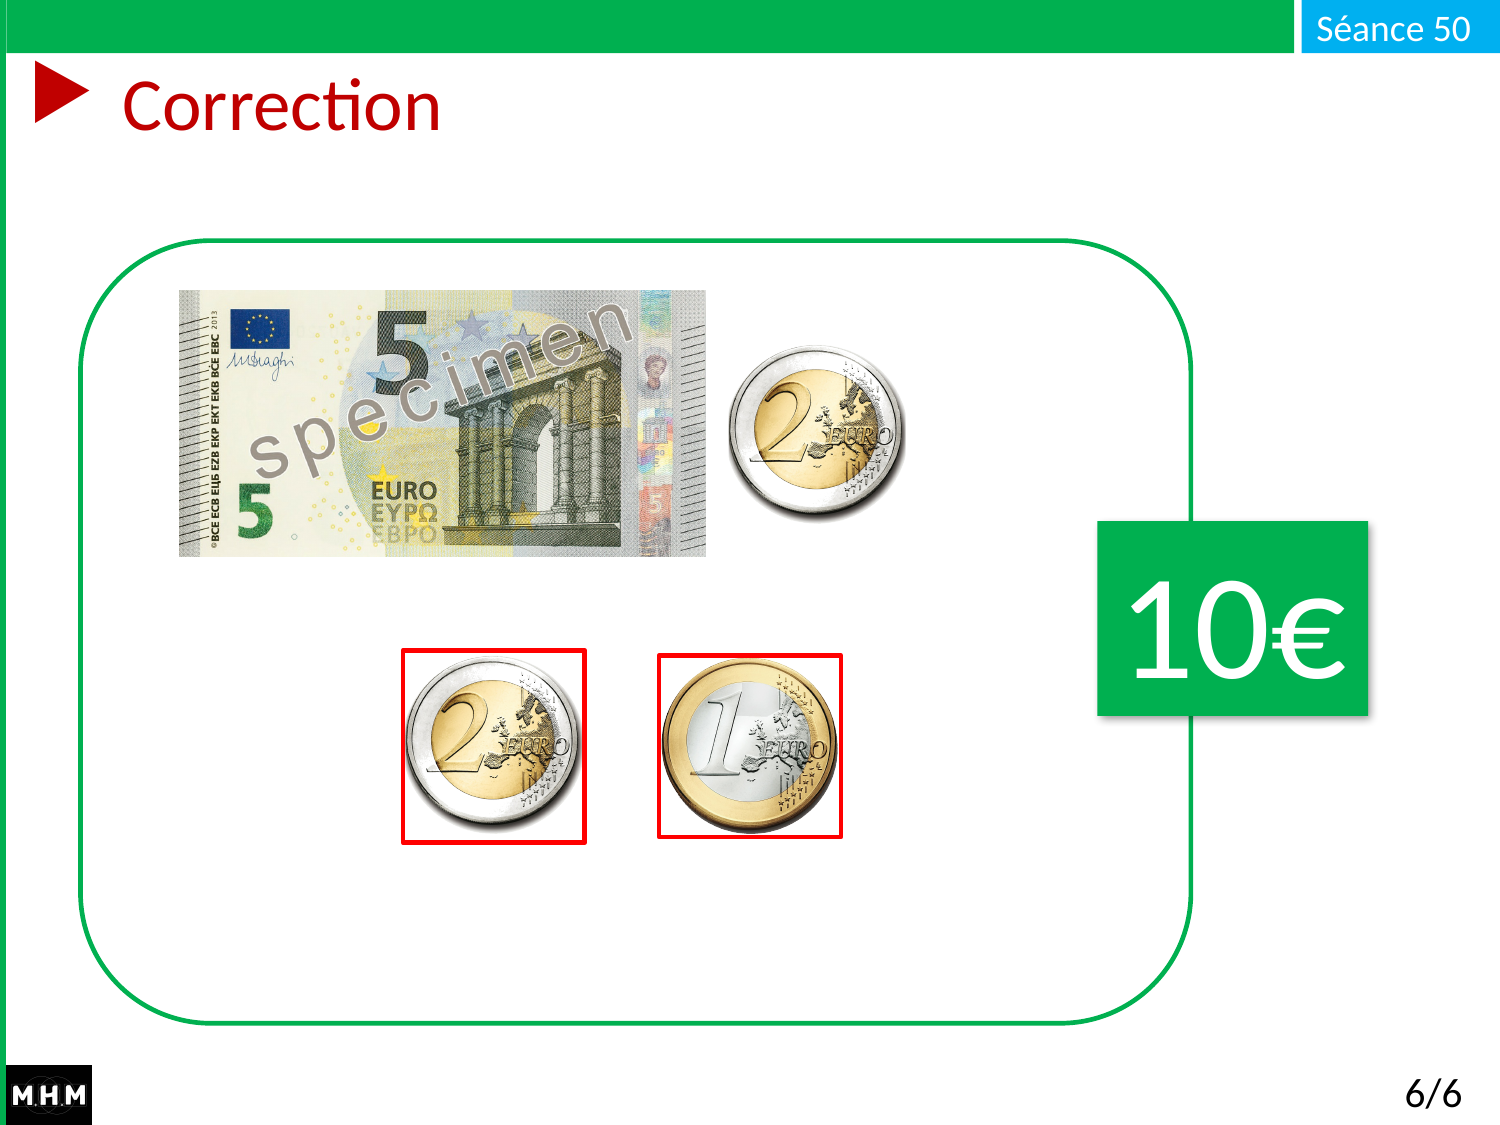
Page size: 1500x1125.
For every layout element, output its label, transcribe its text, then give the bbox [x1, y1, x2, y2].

text_box [79, 239, 1192, 1025]
picture [179, 290, 706, 557]
text_box 6/6 [1389, 1064, 1500, 1125]
picture [661, 657, 839, 835]
picture [728, 341, 906, 530]
picture [6, 1065, 92, 1125]
title Correction [13, 58, 1397, 154]
text_box 10€ [1097, 521, 1369, 716]
picture [405, 652, 583, 841]
